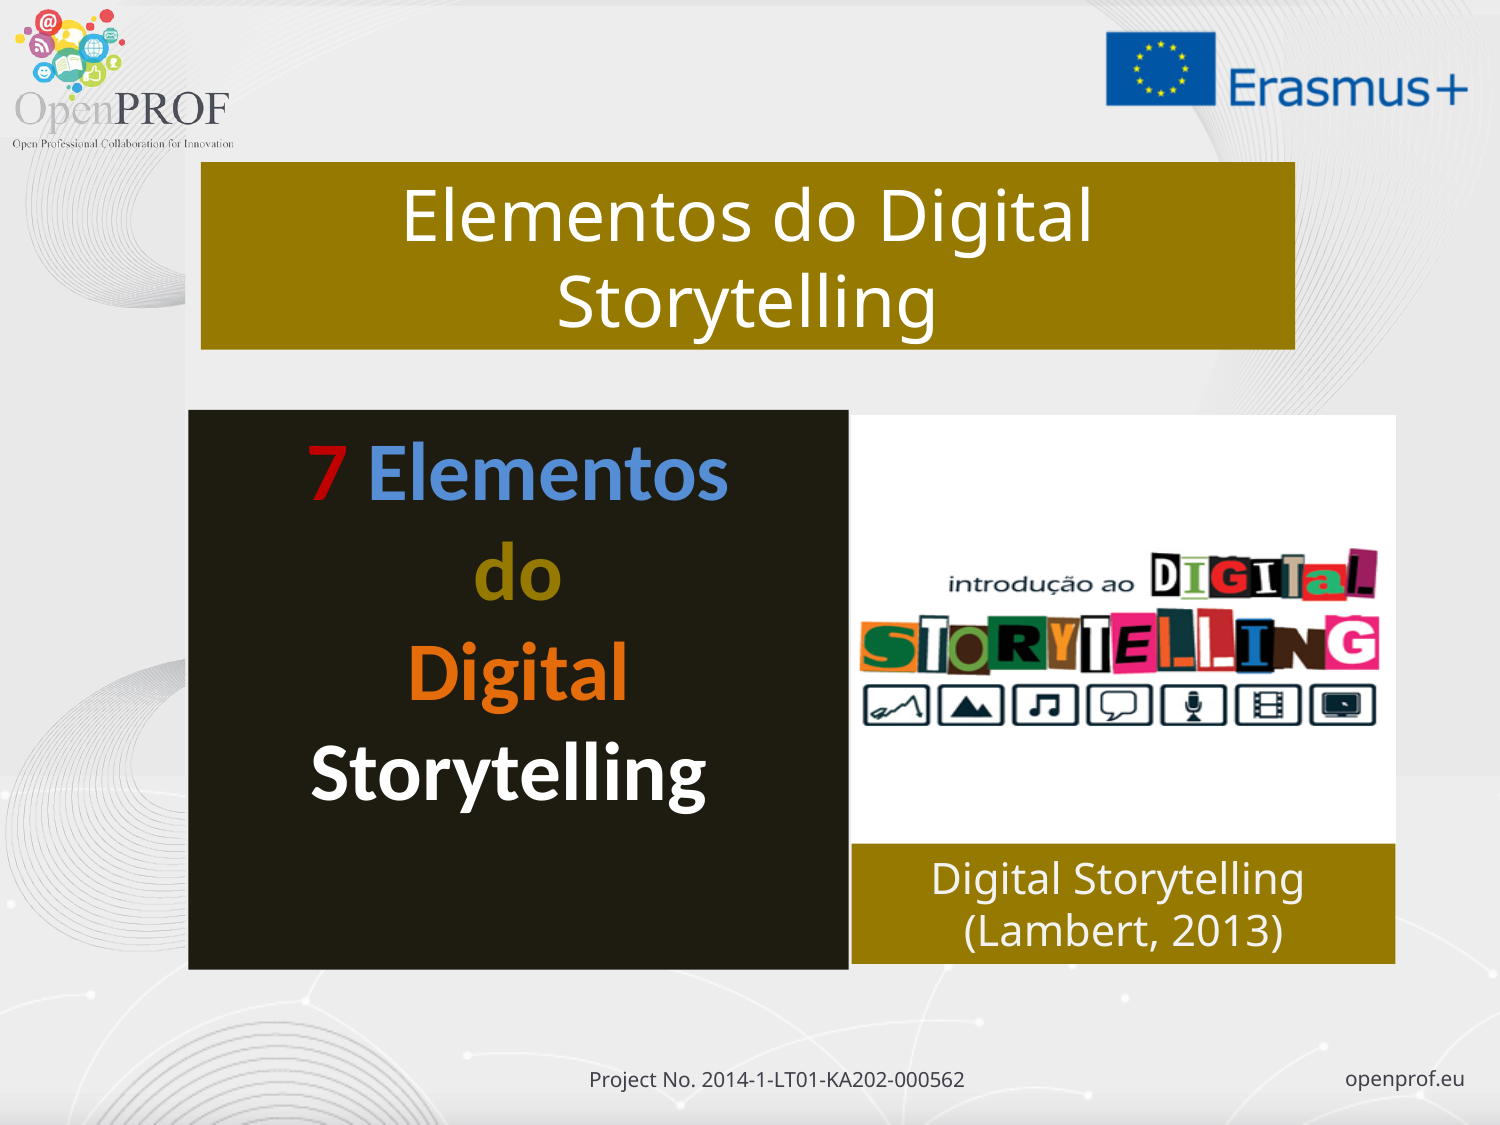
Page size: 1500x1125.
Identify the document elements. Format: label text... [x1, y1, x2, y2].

text_box Digital Storytelling (Lambert, 2013) [851, 849, 1396, 964]
title Elementos do Digital Storytelling [200, 162, 1296, 350]
picture [0, 0, 1500, 1125]
text_box 7 Elementos do Digital Storytelling [188, 409, 849, 970]
